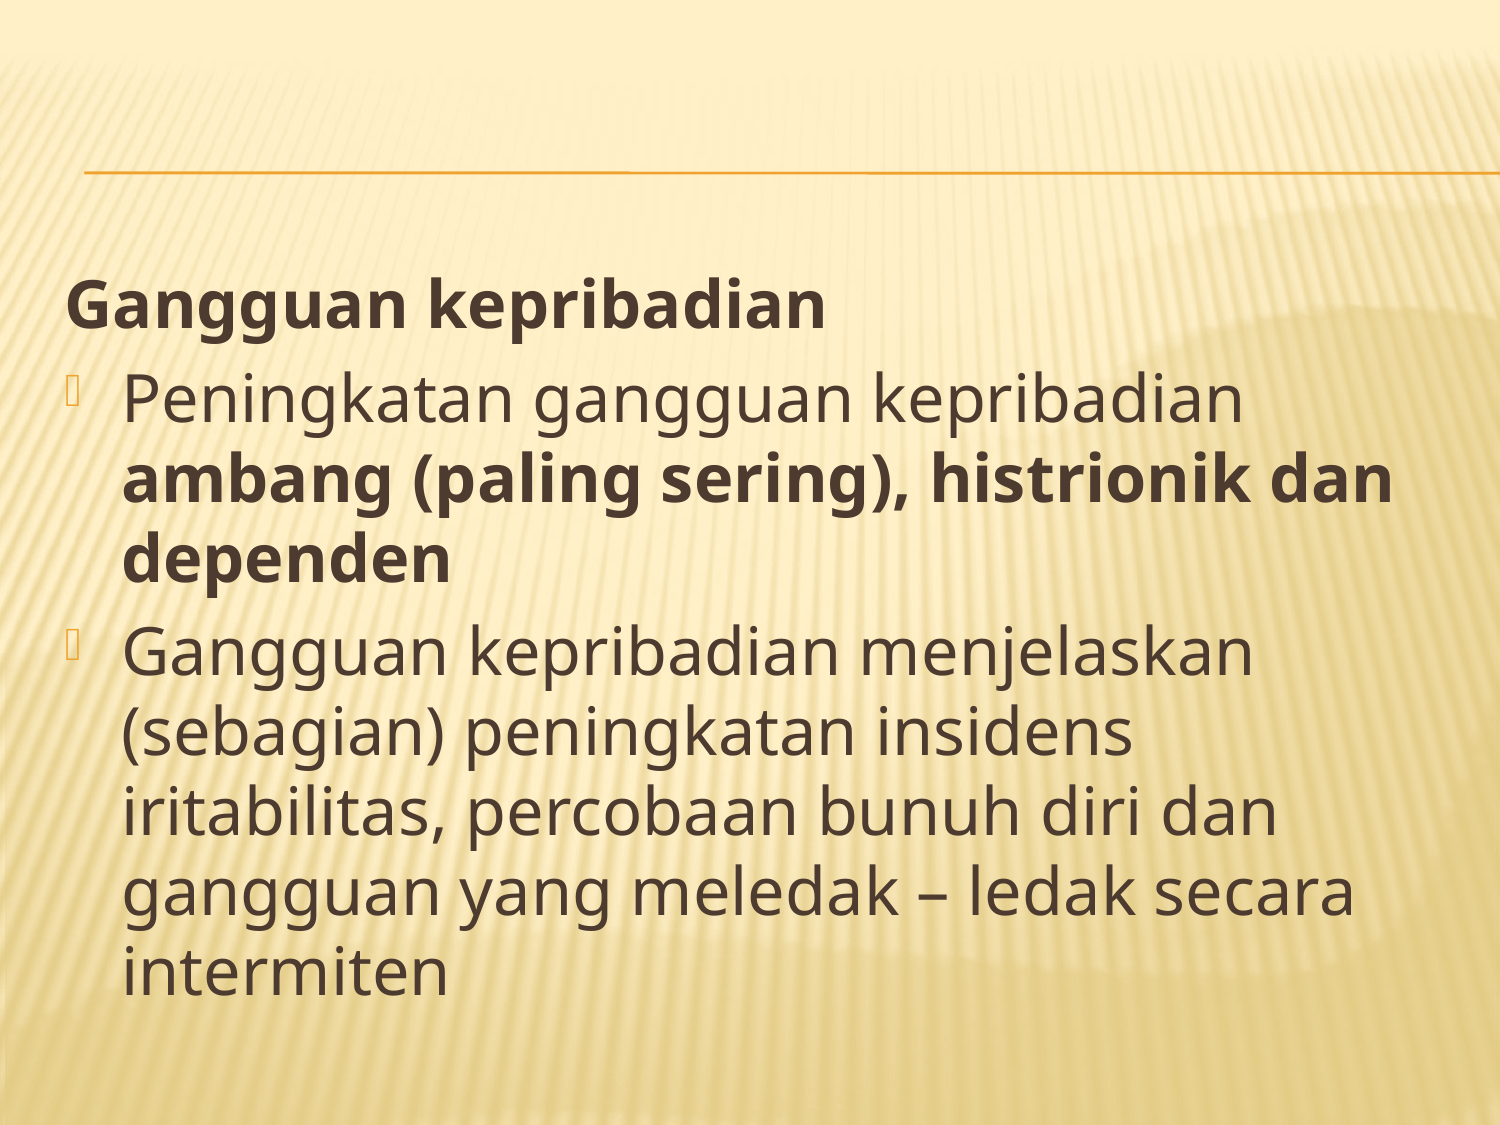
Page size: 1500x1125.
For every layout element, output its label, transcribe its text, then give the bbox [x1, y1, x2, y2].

list Gangguan kepribadian Peningkatan gangguan kepribadian ambang (paling sering), histrionik dan dependen Gangguan kepribadian menjelaskan (sebagian) peningkatan insidens iritabilitas, percobaan bunuh diri dan gangguan yang meledak – ledak secara intermiten [50, 254, 1475, 998]
